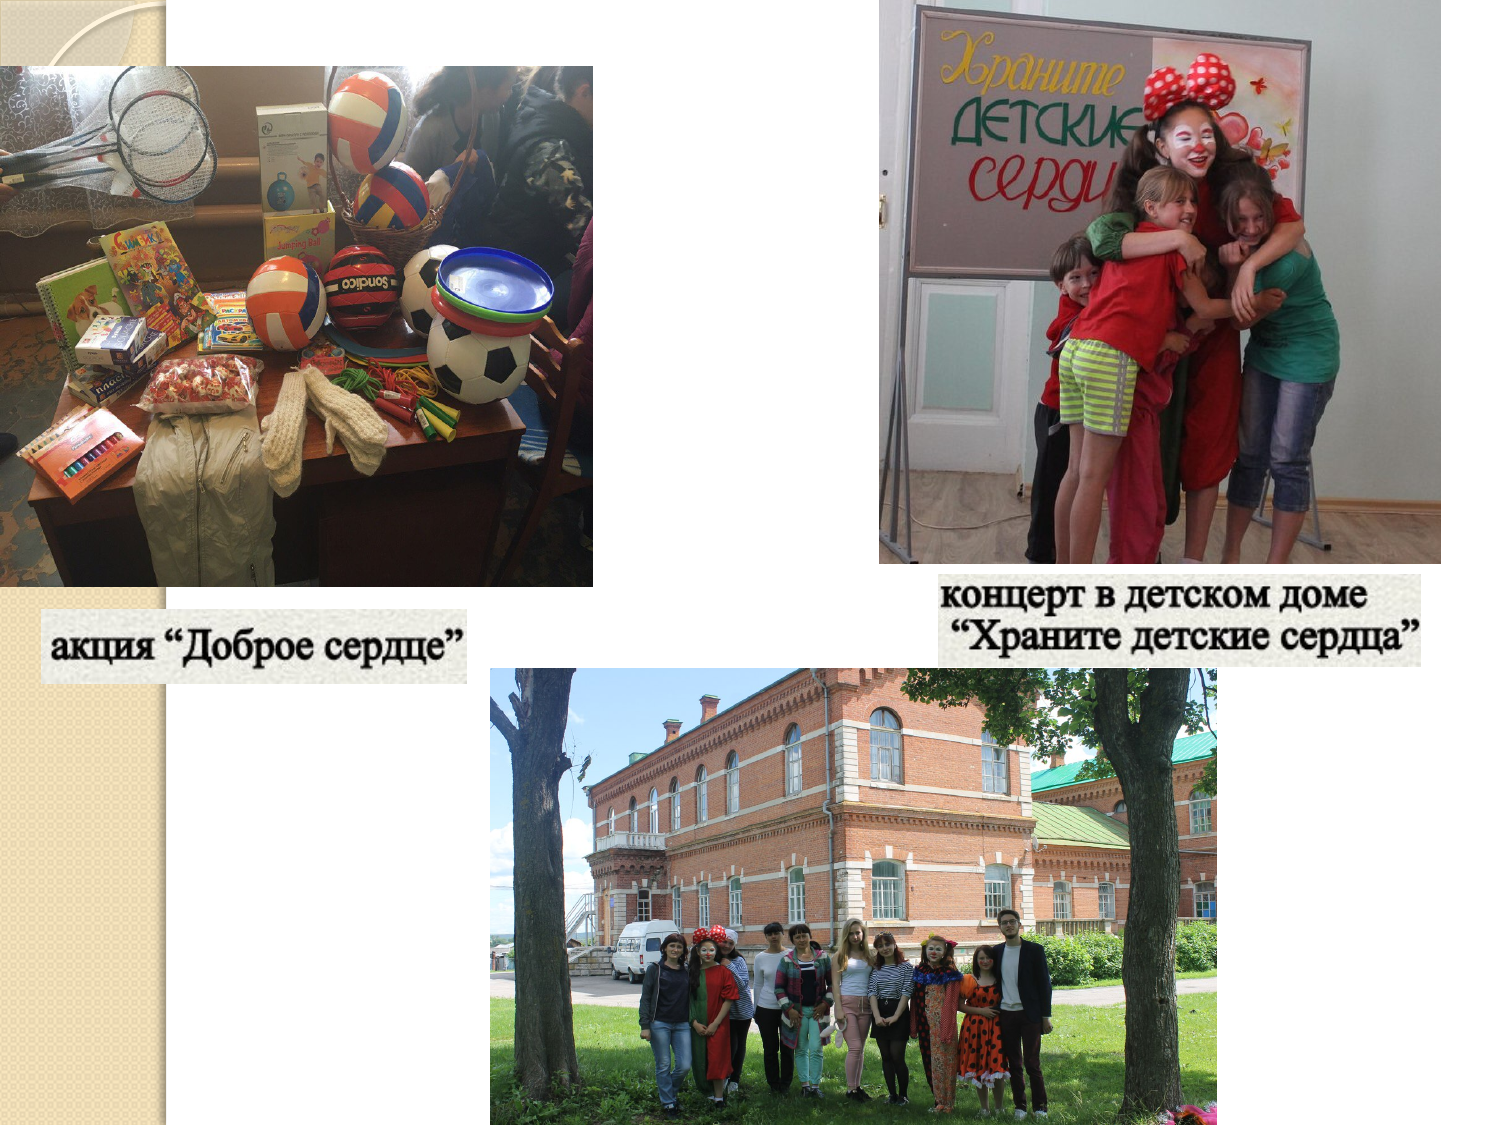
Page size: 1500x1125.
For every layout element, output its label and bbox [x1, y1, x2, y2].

picture [0, 66, 593, 587]
picture [938, 574, 1421, 667]
picture [879, 0, 1442, 564]
picture [41, 609, 467, 684]
picture [489, 668, 1217, 1125]
